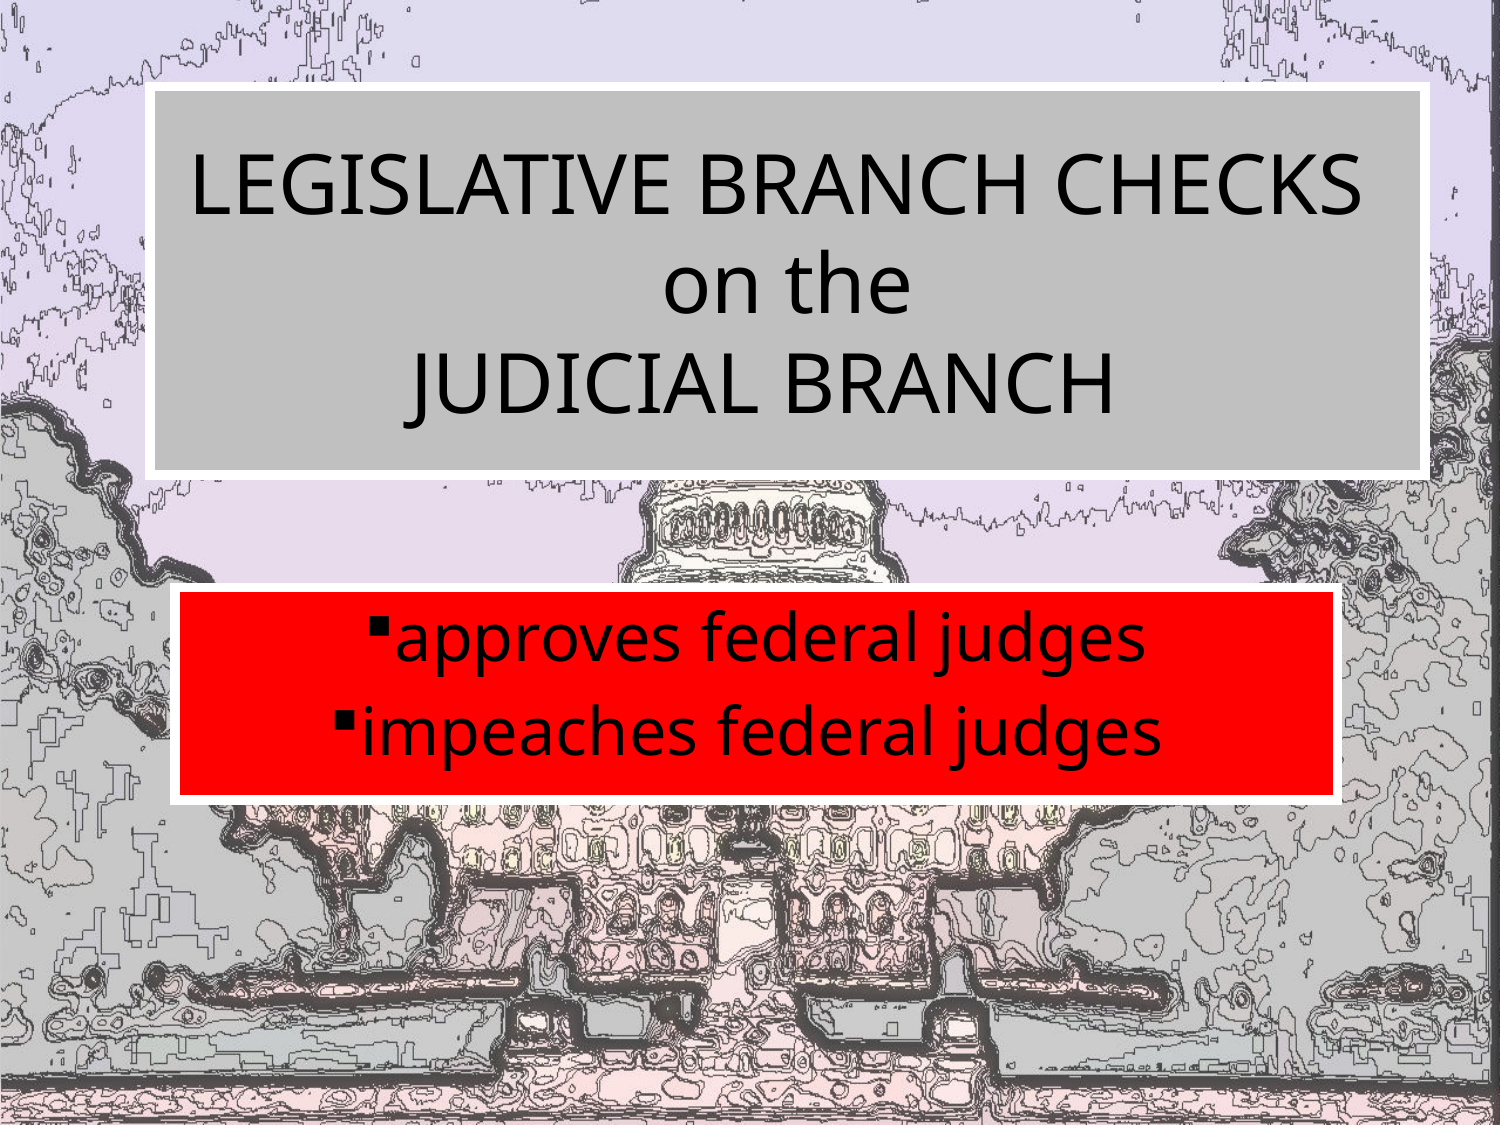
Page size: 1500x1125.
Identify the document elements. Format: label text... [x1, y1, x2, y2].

picture [0, 0, 1500, 1125]
title LEGISLATIVE BRANCH CHECKS on the JUDICIAL BRANCH [150, 86, 1425, 475]
subtitle approves federal judges impeaches federal judges [174, 587, 1338, 800]
